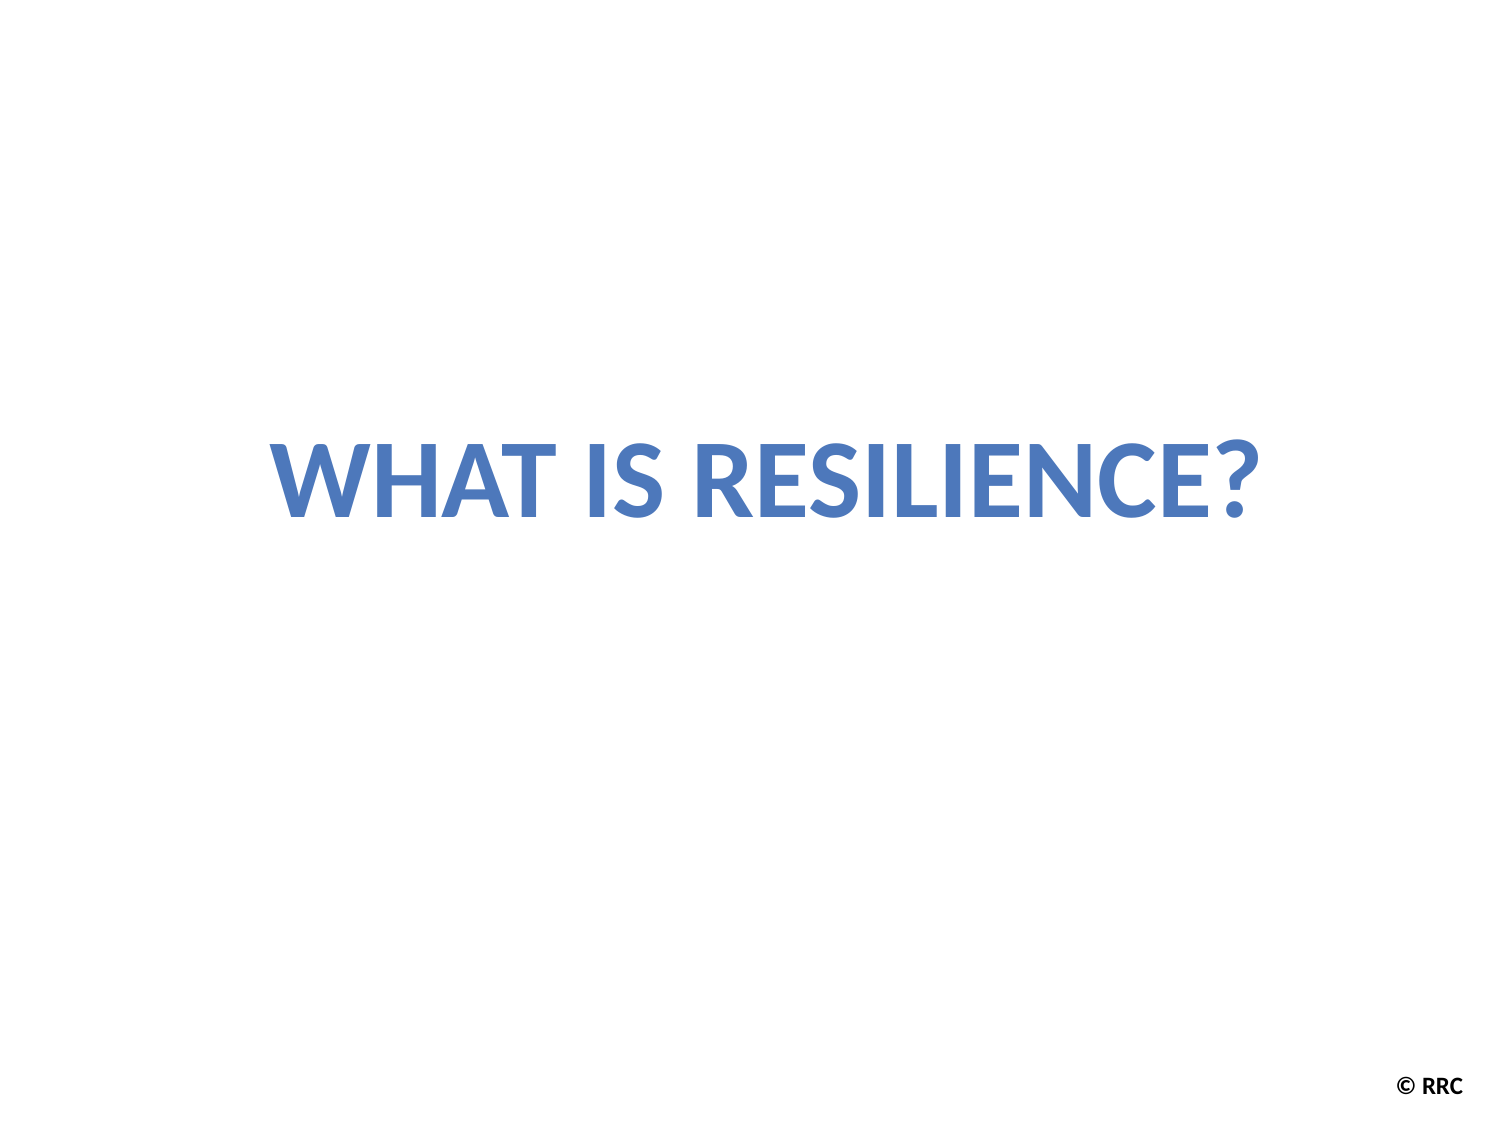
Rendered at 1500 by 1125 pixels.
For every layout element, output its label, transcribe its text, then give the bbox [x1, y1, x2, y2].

text_box © RRC [1092, 1046, 1479, 1107]
text_box What is resilience? [254, 397, 1281, 548]
